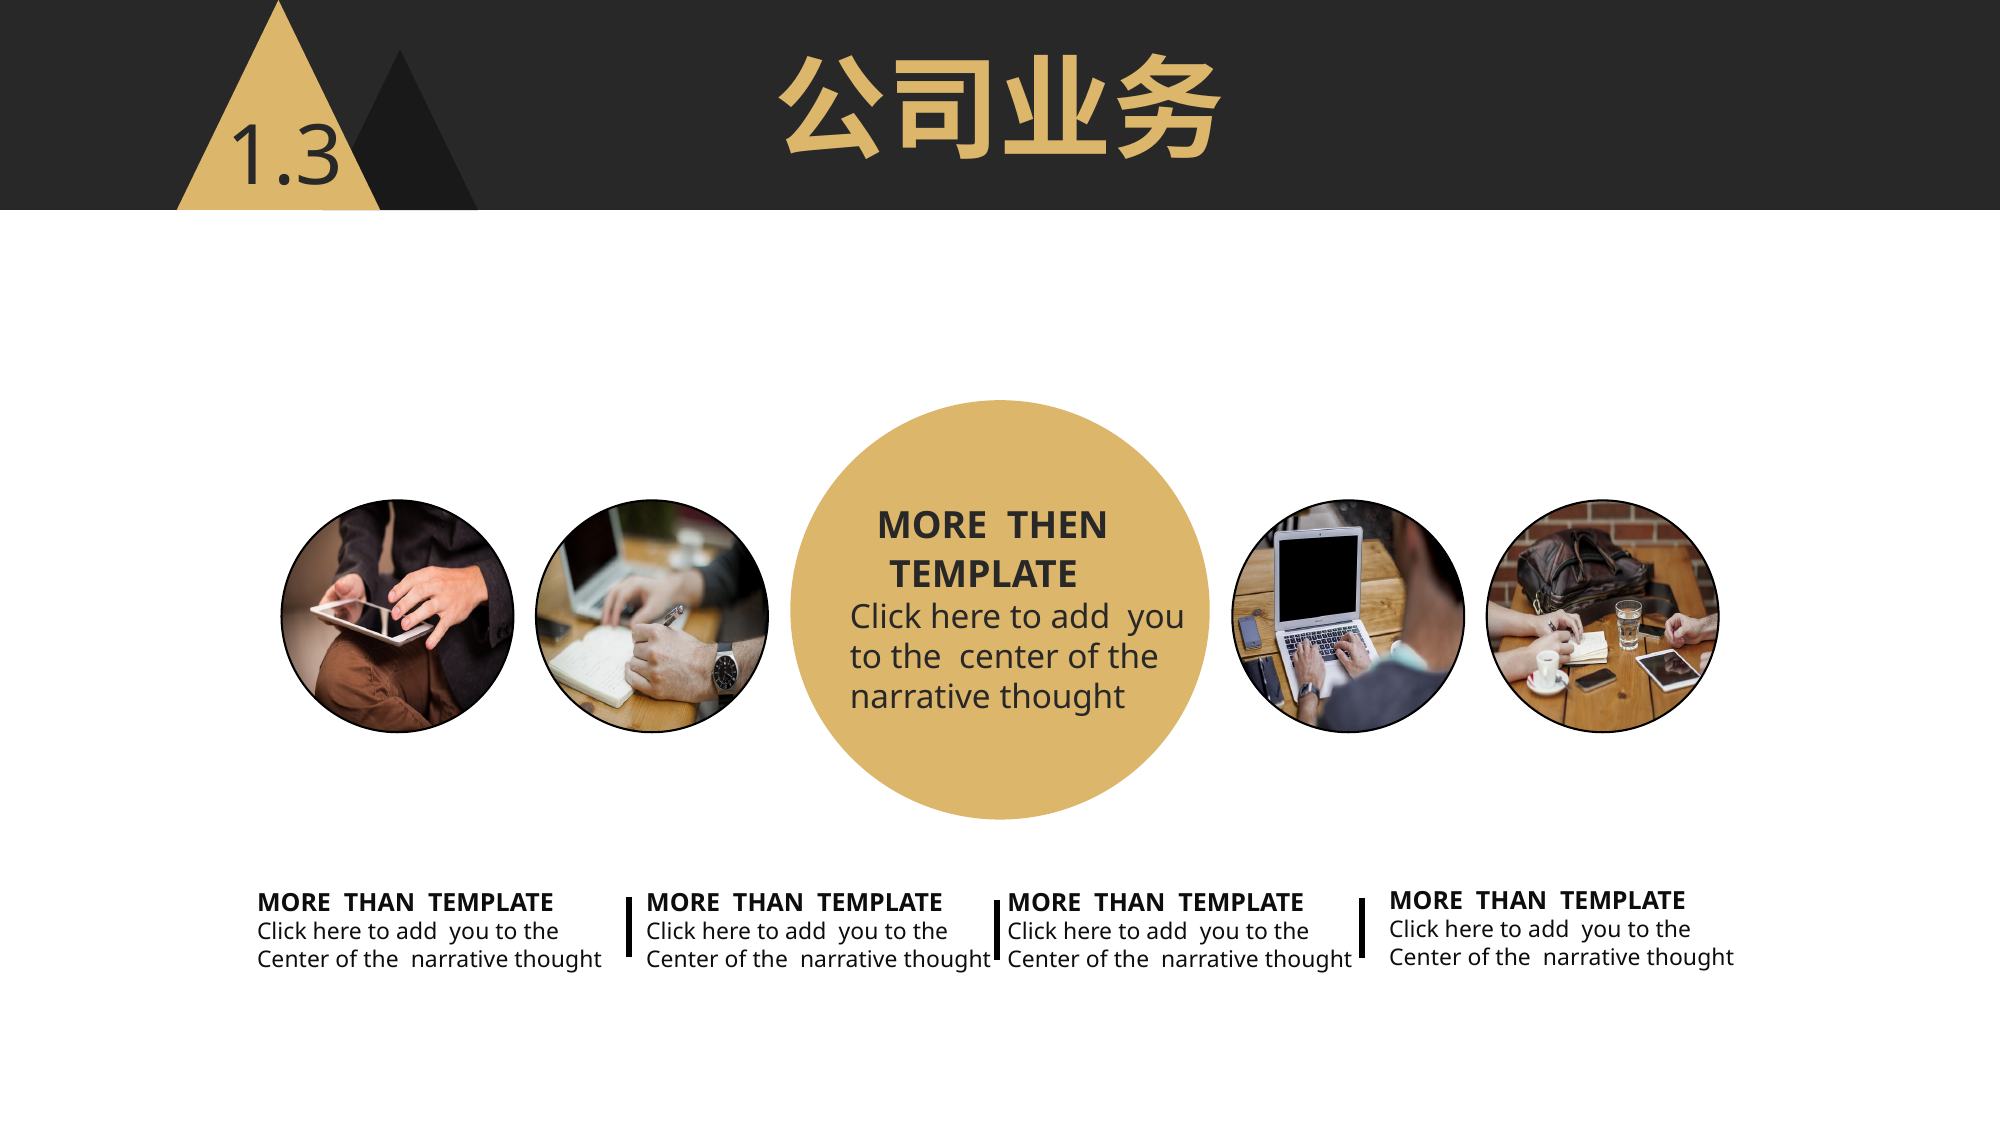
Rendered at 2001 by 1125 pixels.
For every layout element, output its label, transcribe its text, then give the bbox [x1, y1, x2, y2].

text_box [534, 499, 769, 734]
text_box MORE THAN TEMPLATE Click here to add you to the Center of the narrative thought [631, 879, 992, 1042]
text_box 公司业务 [760, 29, 1240, 179]
text_box [232, 0, 325, 93]
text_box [790, 400, 1210, 820]
text_box [280, 499, 515, 734]
text_box [320, 47, 480, 212]
text_box [0, 0, 276, 211]
text_box [281, 0, 2000, 211]
text_box MORE THAN TEMPLATE Click here to add you to the Center of the narrative thought [992, 879, 1368, 1042]
text_box MORE THAN TEMPLATE Click here to add you to the Center of the narrative thought [1374, 877, 1750, 1040]
text_box [175, 136, 382, 211]
text_box MORE THAN TEMPLATE Click here to add you to the Center of the narrative thought [242, 879, 618, 1042]
text_box [1485, 499, 1720, 734]
text_box [1231, 499, 1466, 734]
text_box 1.3 [211, 93, 359, 209]
